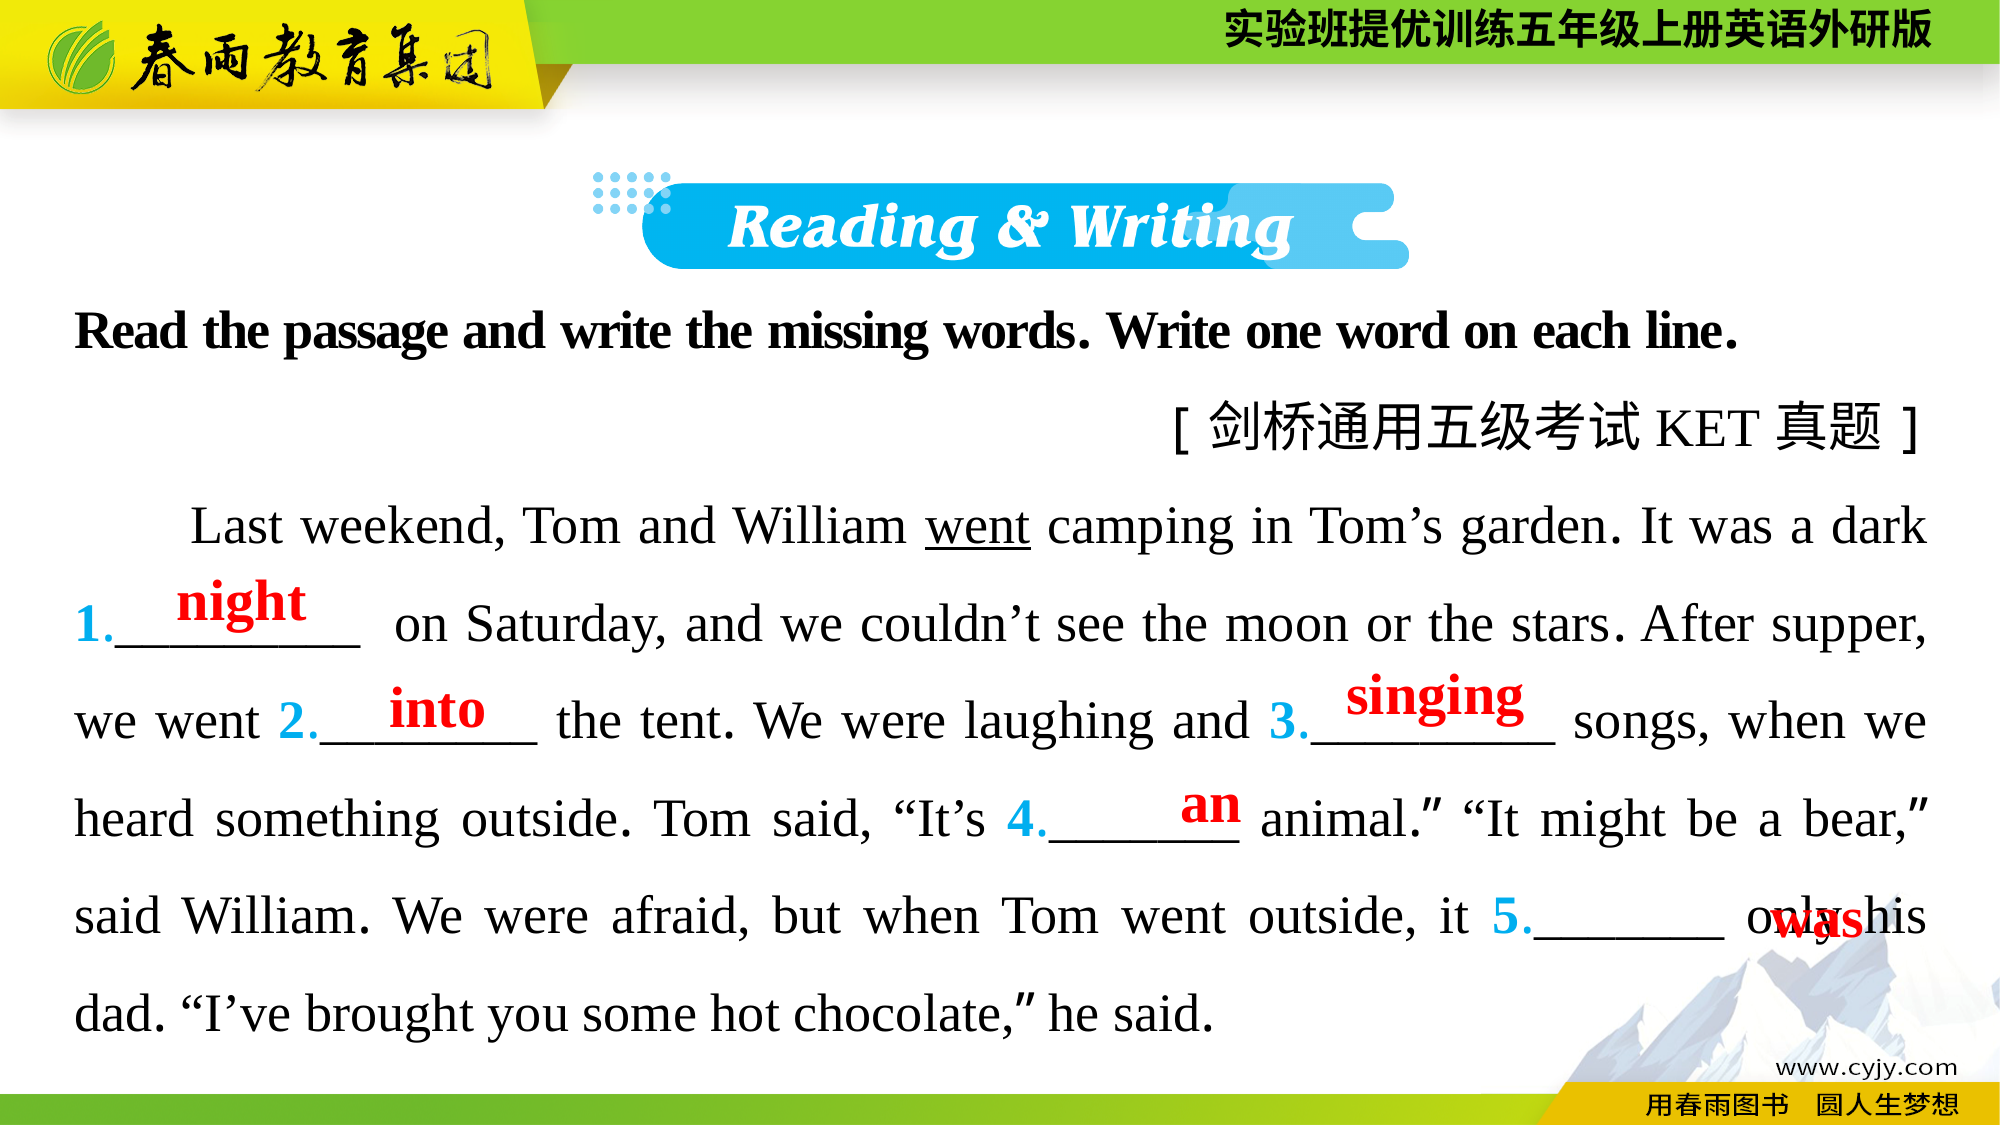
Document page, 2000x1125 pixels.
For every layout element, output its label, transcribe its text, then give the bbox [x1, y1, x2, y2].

text_box was [1755, 836, 1879, 957]
text_box night [162, 554, 322, 640]
text_box into [374, 661, 502, 747]
text_box singing [1331, 649, 1541, 734]
picture [0, 0, 2000, 1125]
list Read the passage and write the missing words. Write one word on each line. [剑桥通用五级考试KET真题] Last weekend, Tom and William went camping in Tom’s garden. It was a dark 1._________ on Saturday, and we couldn’t see the moon or the stars. After supper, we went 2.________ the tent. We were laughing and 3._________ songs, when we heard something outside. Tom said, “It’s 4._______ animal.” “It might be a bear,” said William. We were afraid, but when Tom went outside, it 5._______ only his dad. “I’ve brought you some hot chocolate,” he said. [59, 254, 1944, 1046]
text_box an [1165, 756, 1258, 842]
